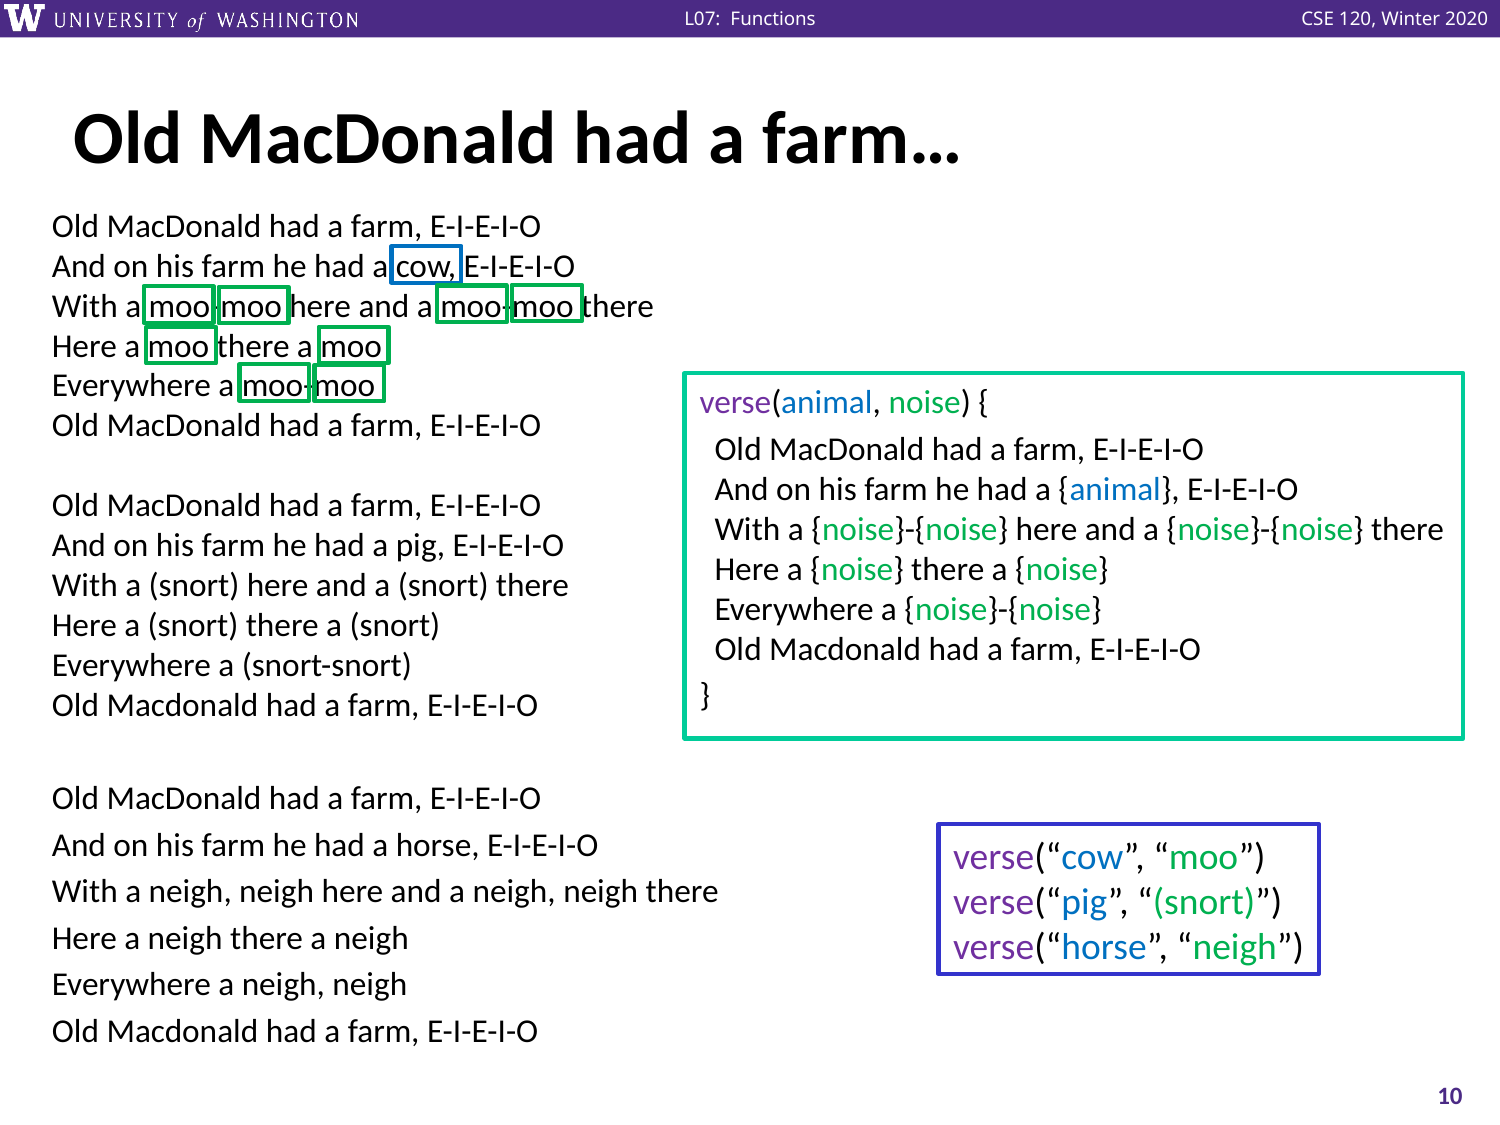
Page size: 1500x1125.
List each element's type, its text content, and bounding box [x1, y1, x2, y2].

slide_number 10 [1400, 1065, 1500, 1125]
text_box [239, 364, 310, 401]
text_box [511, 284, 582, 322]
text_box [218, 286, 289, 324]
text_box [146, 326, 217, 364]
text_box verse(“cow”, “moo”) verse(“pig”, “(snort)”) verse(“horse”, “neigh”) [936, 822, 1321, 976]
text_box [391, 246, 462, 283]
text_box [436, 285, 507, 323]
title Old MacDonald had a farm… [58, 71, 1438, 197]
text_box [143, 286, 214, 323]
list Old MacDonald had a farm, E-I-E-I-O And on his farm he had a cow, E-I-E-I-O With a moo-moo here and a moo-moo there Here a moo there a moo Everywhere a moo-moo Old MacDonald had a farm, E-I-E-I-O Old MacDonald had a farm, E-I-E-I-O And on his farm he had a pig, E-I-E-I-O With a (snort) here and a (snort) there Here a (snort) there a (snort) Everywhere a (snort-snort) Old Macdonald had a farm, E-I-E-I-O Old MacDonald had a farm, E-I-E-I-O And on his farm he had a horse, E-I-E-I-O With a neigh, neigh here and a neigh, neigh there Here a neigh there a neigh Everywhere a neigh, neigh Old Macdonald had a farm, E-I-E-I-O [36, 196, 898, 1013]
text_box verse(animal, noise) { Old MacDonald had a farm, E-I-E-I-O And on his farm he had a {animal}, E-I-E-I-O With a {noise}-{noise} here and a {noise}-{noise} there Here a {noise} there a {noise} Everywhere a {noise}-{noise} Old Macdonald had a farm, E-I-E-I-O } [682, 371, 1465, 741]
text_box [318, 326, 389, 364]
text_box [314, 364, 385, 402]
picture [4, 4, 358, 32]
